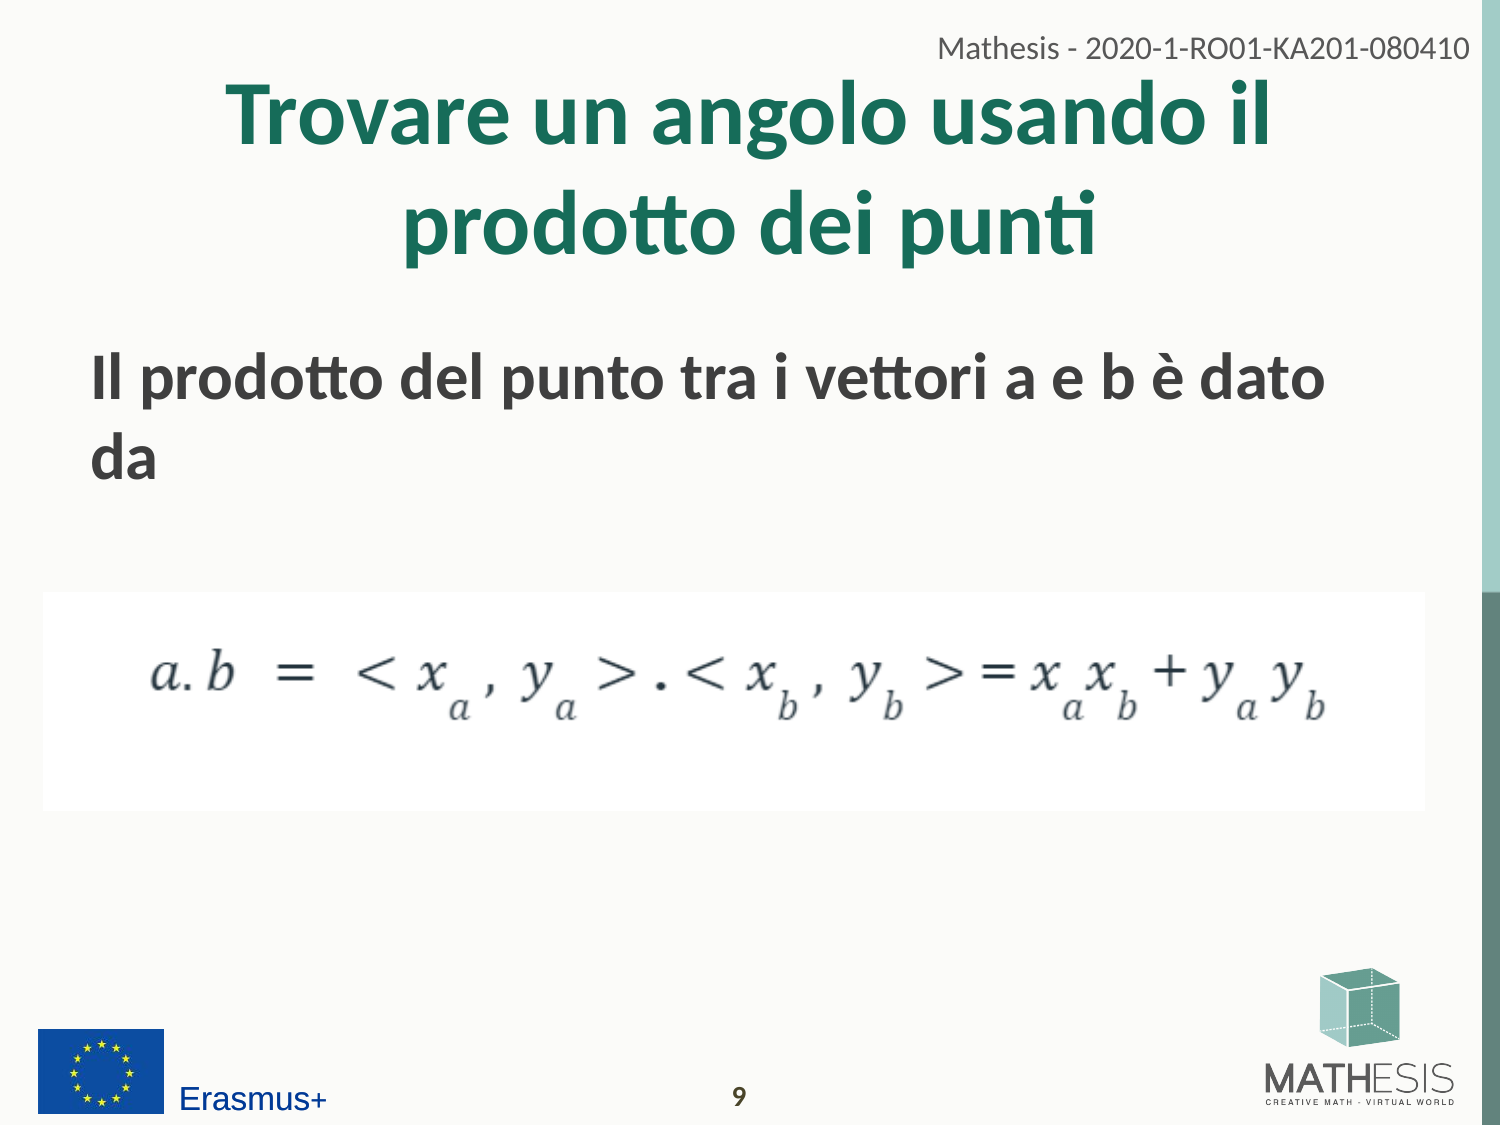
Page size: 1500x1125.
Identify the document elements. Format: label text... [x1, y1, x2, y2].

list Il prodotto del punto tra i vettori a e b è dato da [75, 818, 1425, 1068]
picture [38, 1029, 164, 1114]
title Trovare un angolo usando il prodotto dei punti [75, 45, 1425, 233]
picture [42, 591, 1426, 811]
list Il prodotto del punto tra i vettori a e b è dato da [75, 324, 1425, 591]
